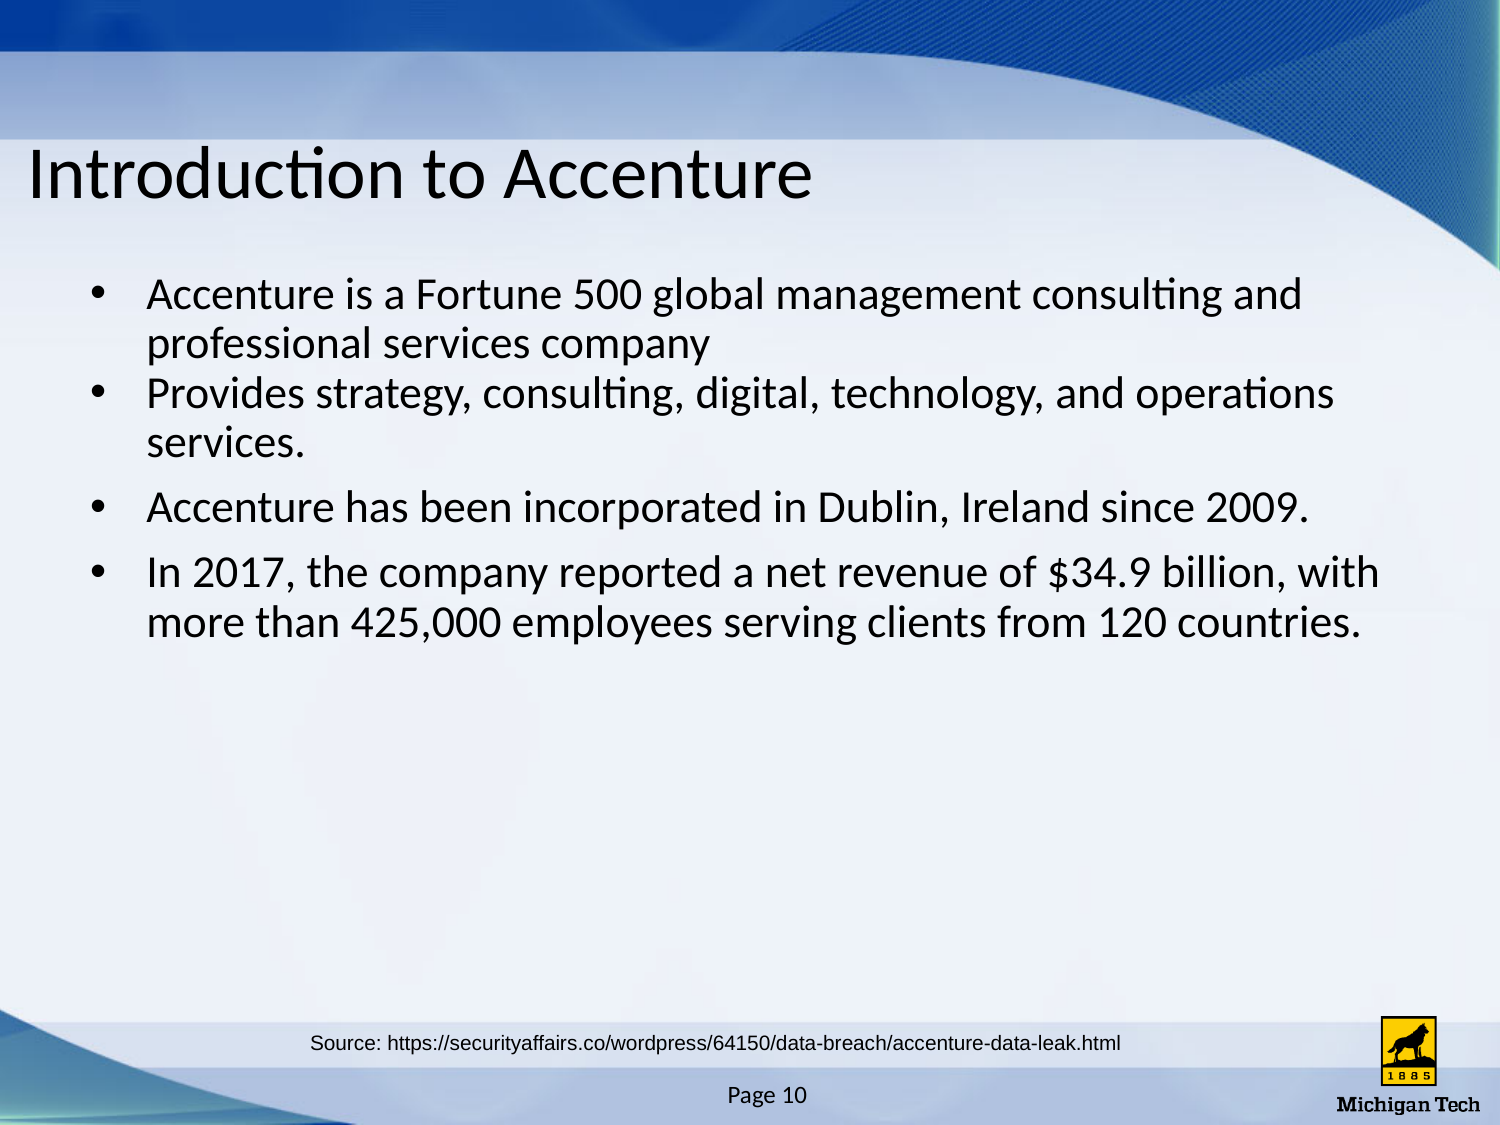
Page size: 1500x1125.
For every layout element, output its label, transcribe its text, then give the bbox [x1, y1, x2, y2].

picture [0, 0, 1500, 1125]
text_box Source: https://securityaffairs.co/wordpress/64150/data-breach/accenture-data-leak.html [295, 1022, 1205, 1062]
list Accenture is a Fortune 500 global management consulting and professional services company Provides strategy, consulting, digital, technology, and operations services. Accenture has been incorporated in Dublin, Ireland since 2009. In 2017, the company reported a net revenue of $34.9 billion, with more than 425,000 employees serving clients from 120 countries. [75, 262, 1425, 1063]
title Introduction to Accenture [12, 75, 1263, 263]
